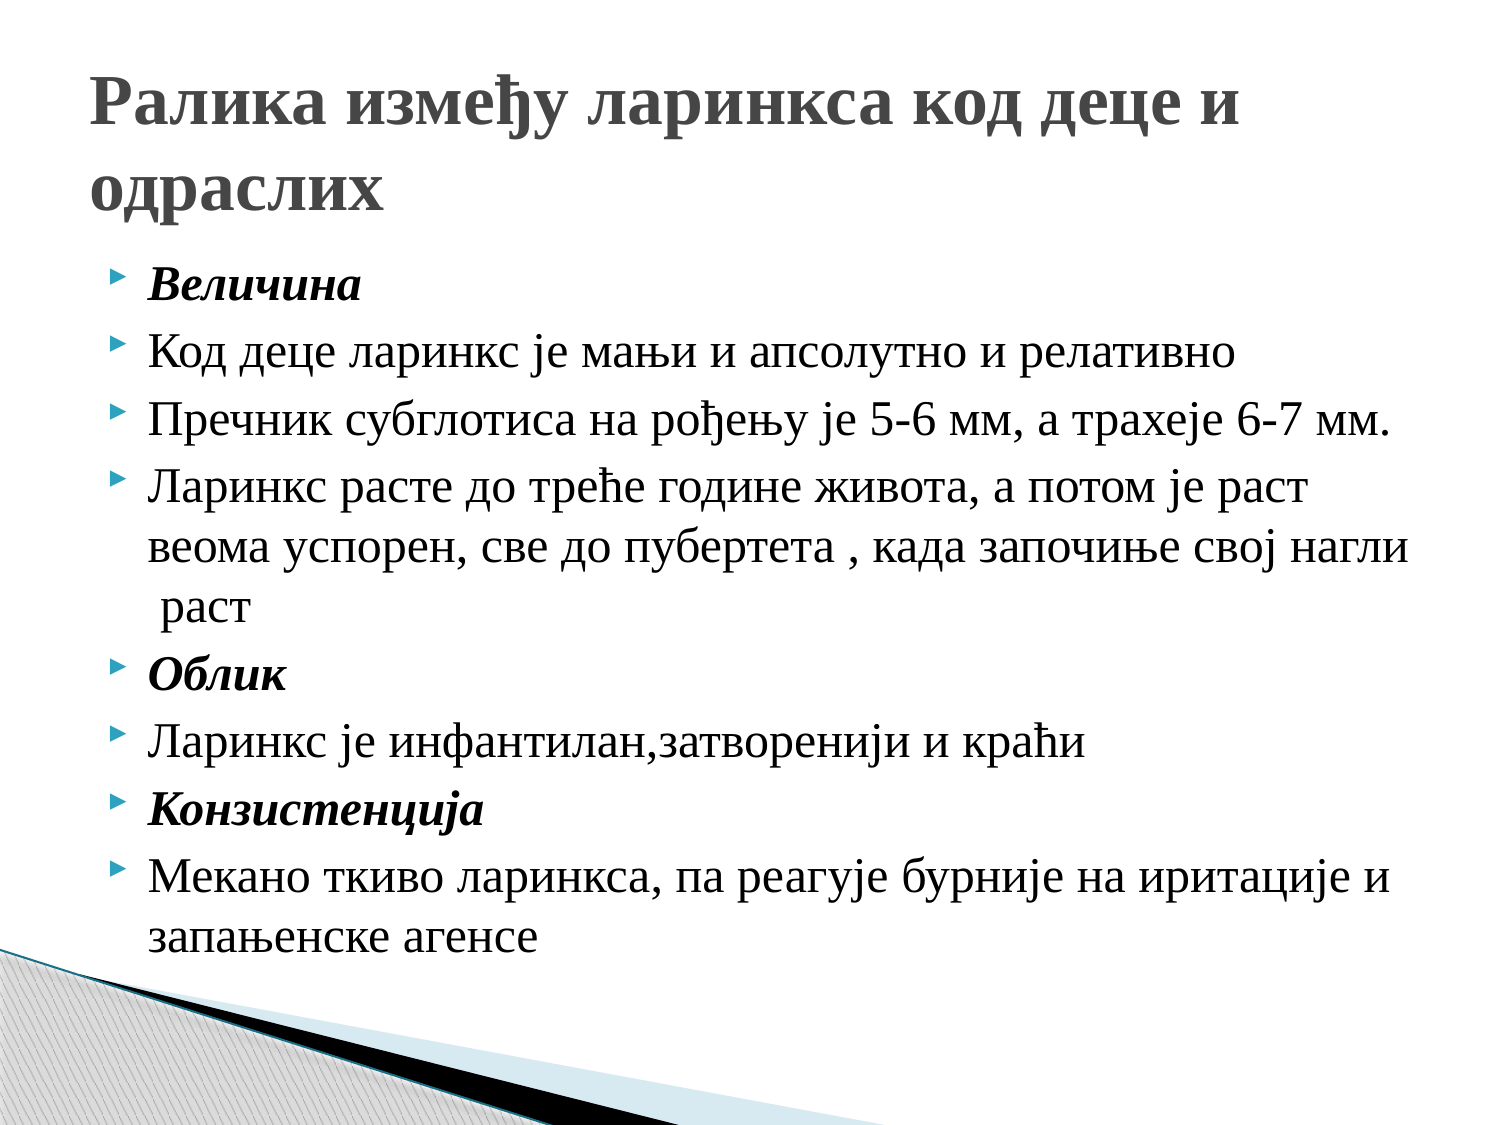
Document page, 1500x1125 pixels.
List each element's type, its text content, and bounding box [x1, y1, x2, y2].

title Ралика између ларинкса код деце и одраслих [75, 45, 1425, 233]
list Величина Код деце ларинкс је мањи и апсолутно и релативно Пречник субглотиса на рођењу је 5-6 мм, а трахеје 6-7 мм. Ларинкс расте до треће године живота, а потом је раст веома успорен, све до пубертета , када започиње свој нагли раст Облик Ларинкс је инфантилан,затворенији и краћи Конзистенција Мекано ткиво ларинкса, па реагује бурније на иритације и запањенске агенсе [75, 243, 1425, 986]
